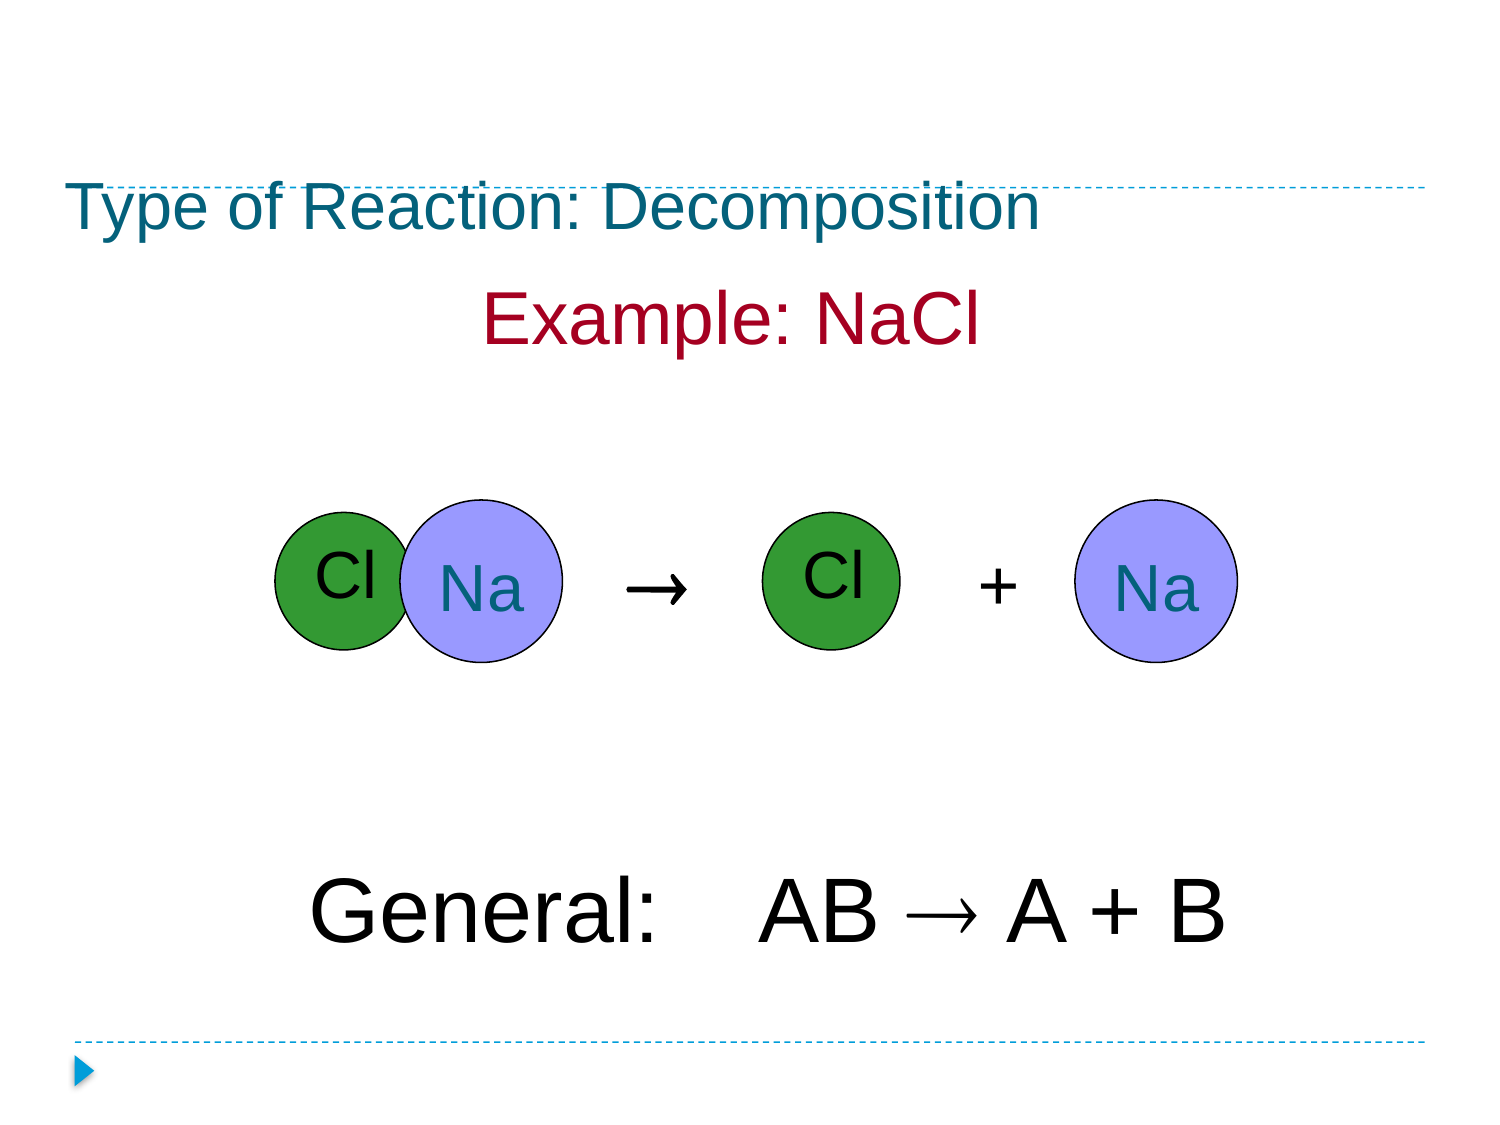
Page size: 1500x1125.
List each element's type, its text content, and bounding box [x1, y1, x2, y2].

text_box General: AB  A + B [75, 812, 1463, 1000]
title Type of Reaction: Decomposition [50, 62, 1438, 250]
list Example: NaCl [125, 262, 1338, 375]
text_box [762, 499, 1238, 663]
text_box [274, 499, 726, 663]
